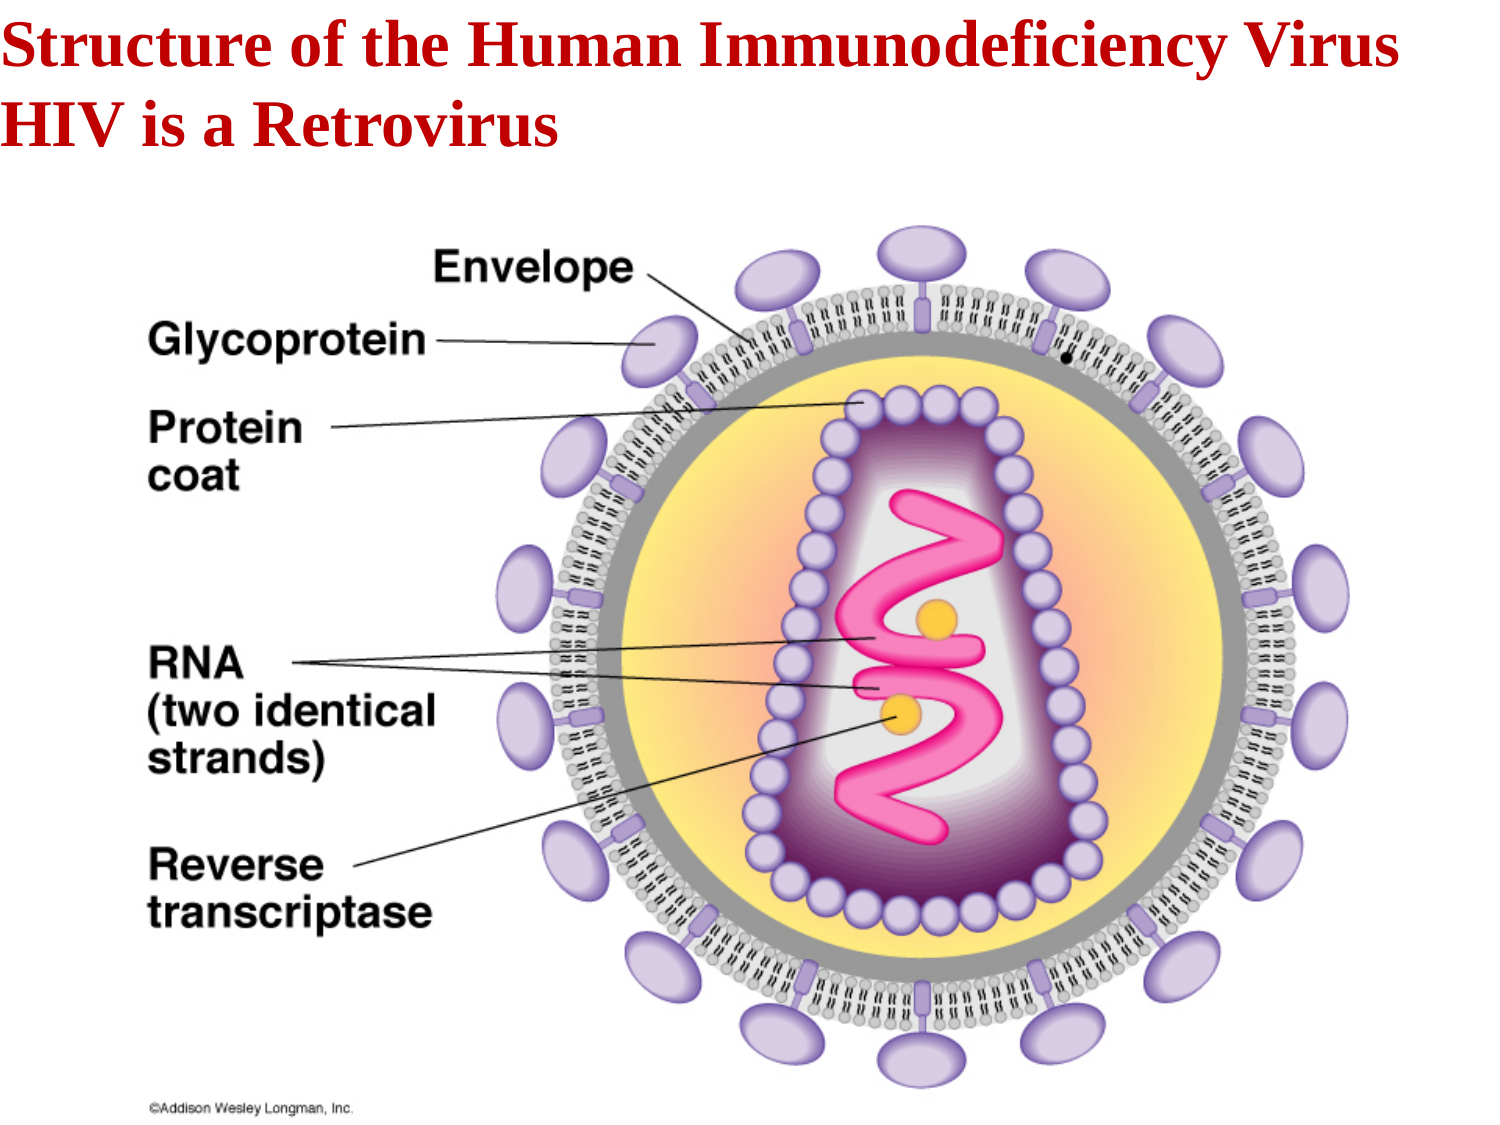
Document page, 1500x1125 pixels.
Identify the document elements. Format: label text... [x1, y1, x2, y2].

picture [124, 199, 1376, 1125]
title Structure of the Human Immunodeficiency Virus HIV is a Retrovirus [0, 0, 1475, 188]
